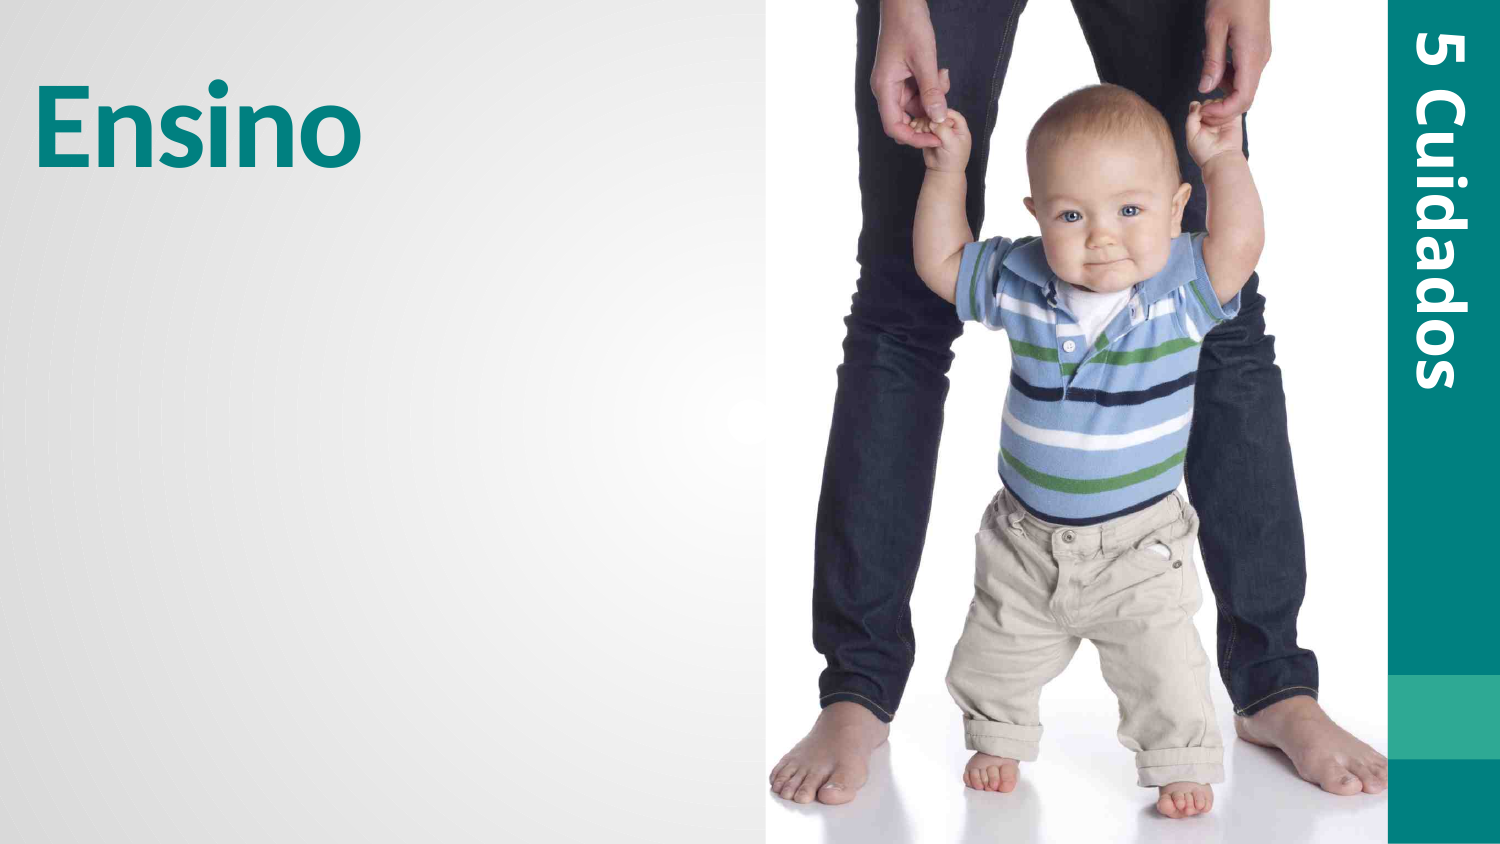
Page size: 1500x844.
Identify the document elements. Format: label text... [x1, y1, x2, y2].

title Ensino [24, 46, 762, 188]
text_box 5 Cuidados [1398, 23, 1492, 651]
picture [765, 0, 1388, 844]
